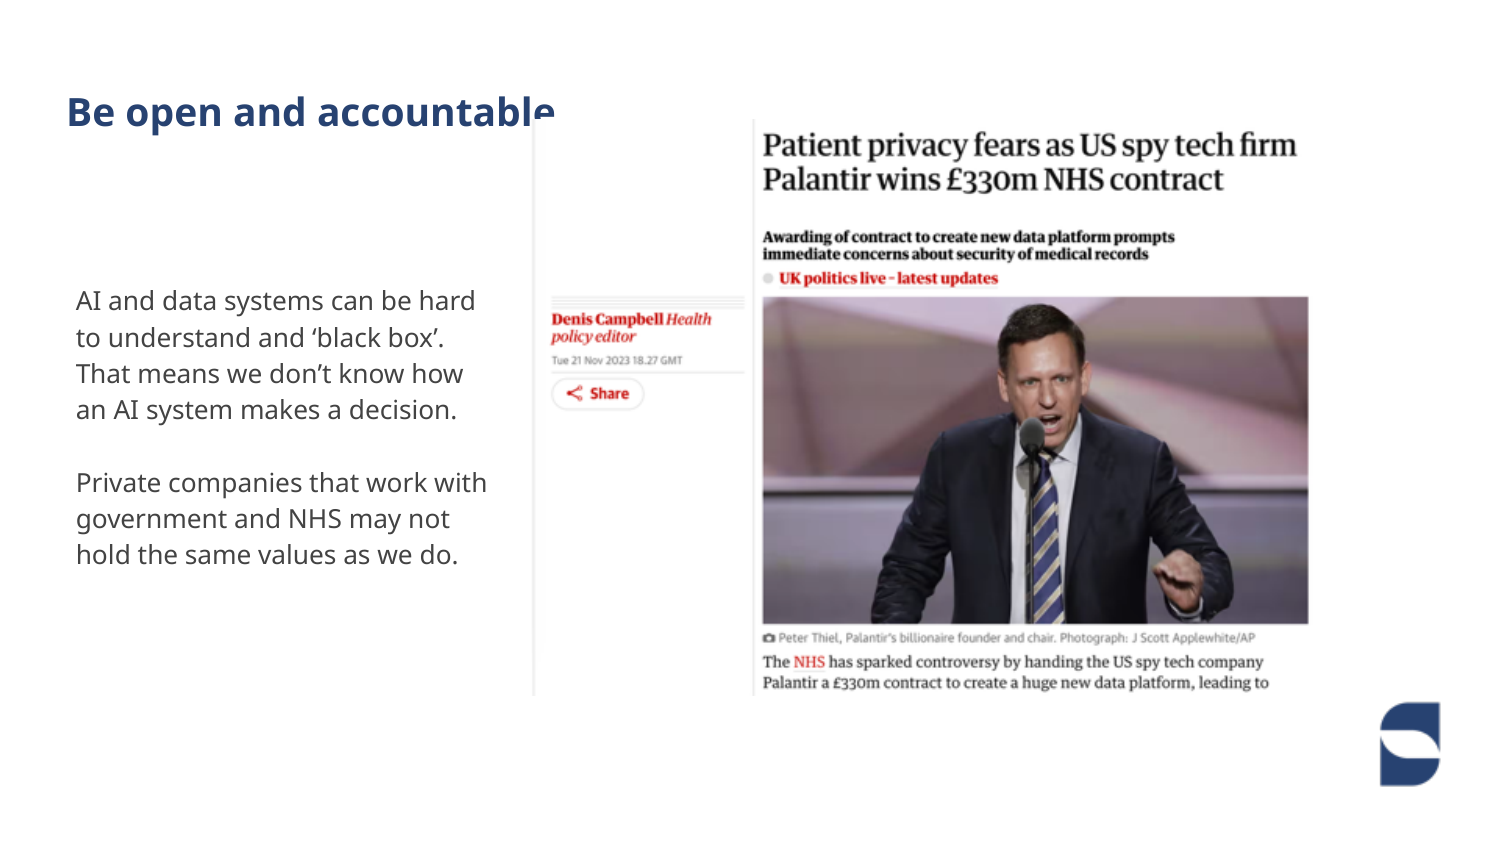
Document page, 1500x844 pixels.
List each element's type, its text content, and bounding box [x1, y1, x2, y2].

picture [1363, 685, 1458, 804]
title Be open and accountable [51, 72, 580, 167]
picture [530, 119, 1348, 697]
text_box AI and data systems can be hard to understand and ‘black box’. That means we don’t know how an AI system makes a decision. Private companies that work with government and NHS may not hold the same values as we do. [36, 264, 504, 622]
